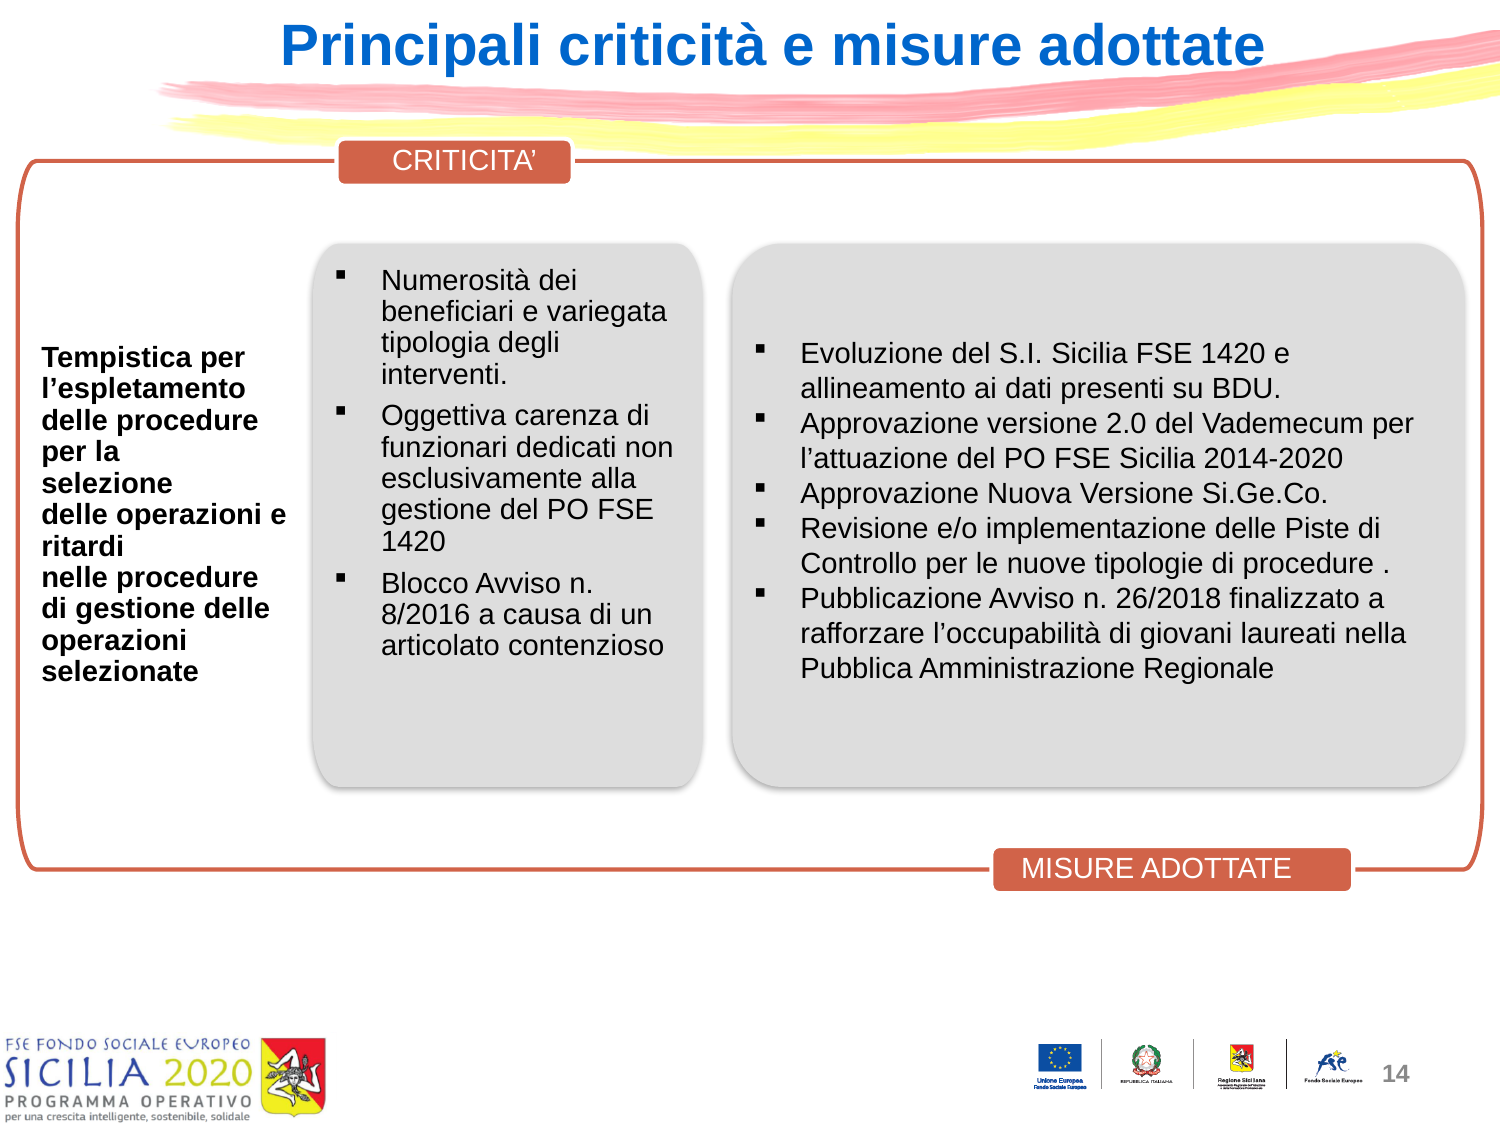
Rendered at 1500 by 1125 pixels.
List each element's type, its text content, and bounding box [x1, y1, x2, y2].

picture [100, 30, 1500, 162]
slide_number 14 [1382, 1042, 1425, 1103]
picture [0, 1031, 337, 1125]
picture [1009, 1034, 1377, 1107]
text_box Principali criticità e misure adottate [47, 0, 1500, 160]
text_box Evoluzione del S.I. Sicilia FSE 1420 e allineamento ai dati presenti su BDU. Approvazione versione 2.0 del Vademecum per l’attuazione del PO FSE Sicilia 2014-2020 Approvazione Nuova Versione Si.Ge.Co. Revisione e/o implementazione delle Piste di Controllo per le nuove tipologie di procedure . Pubblicazione Avviso n. 26/2018 finalizzato a rafforzare l’occupabilità di giovani laureati nella Pubblica Amministrazione Regionale [732, 243, 1465, 787]
text_box Tempistica per l’espletamento delle procedure per la selezione delle operazioni e ritardi nelle procedure di gestione delle operazioni selezionate [17, 160, 1483, 870]
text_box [962, 822, 1354, 917]
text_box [336, 138, 581, 187]
text_box Numerosità dei beneficiari e variegata tipologia degli interventi. Oggettiva carenza di funzionari dedicati non esclusivamente alla gestione del PO FSE 1420 Blocco Avviso n. 8/2016 a causa di un articolato contenzioso [312, 243, 703, 787]
